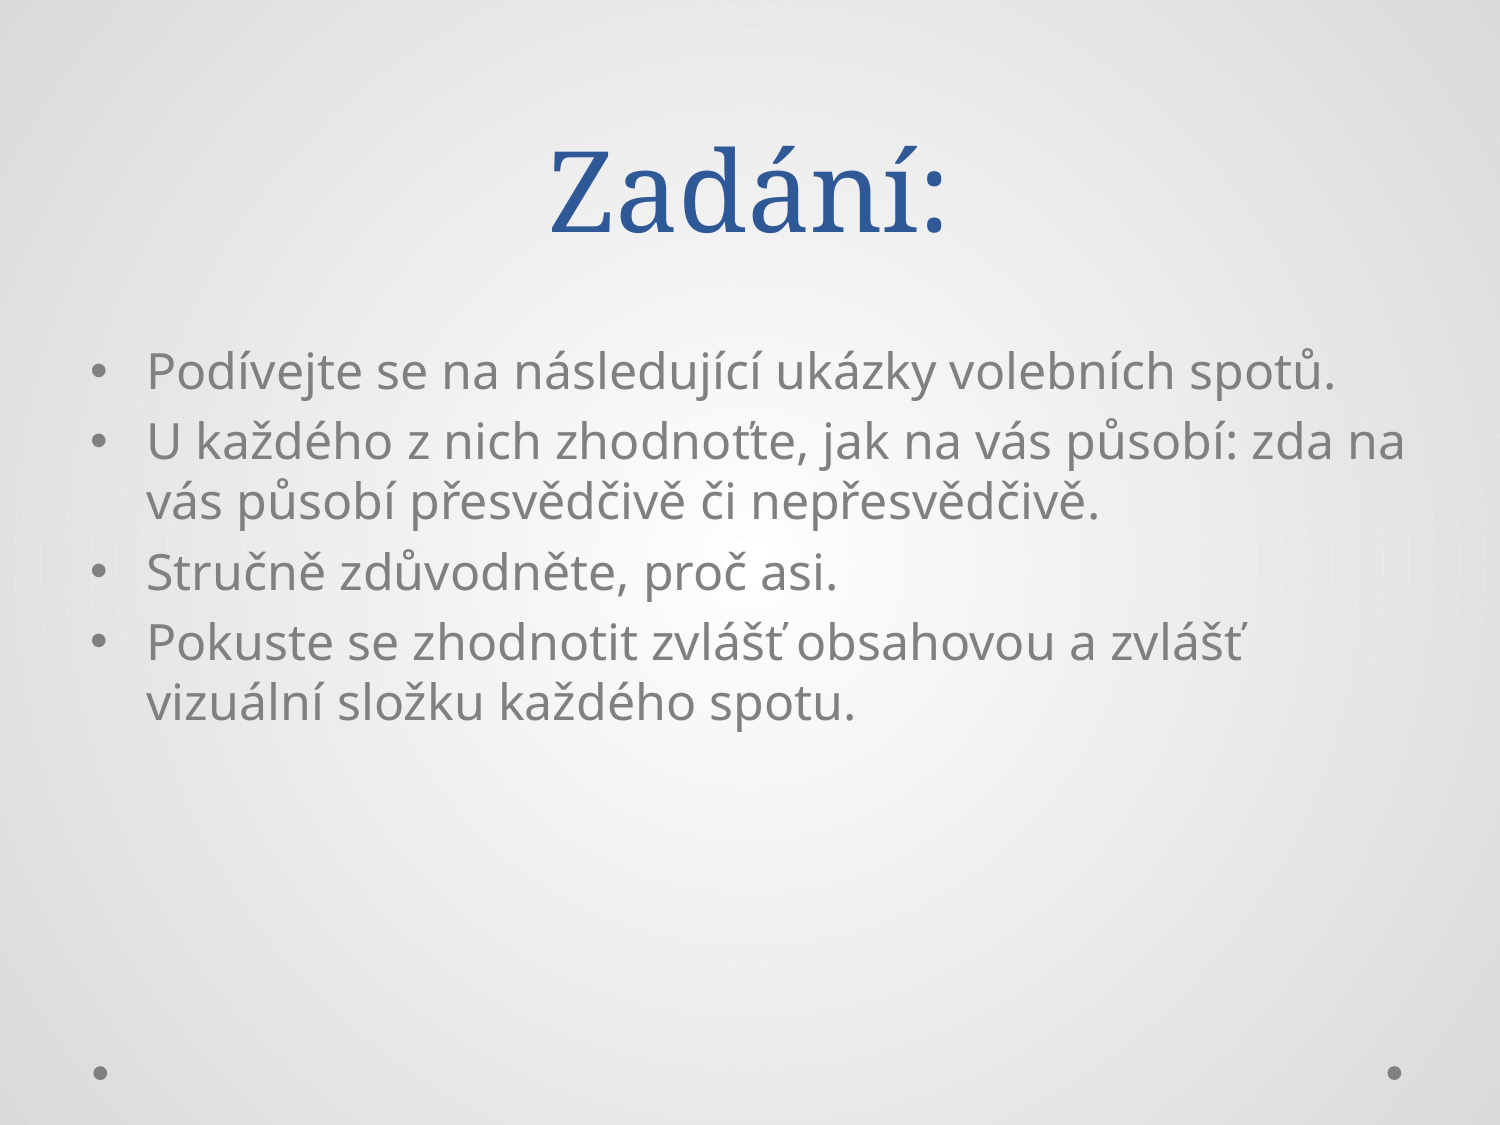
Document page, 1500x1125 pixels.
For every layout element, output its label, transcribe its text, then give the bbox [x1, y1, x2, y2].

title Zadání: [75, 0, 1425, 262]
list Podívejte se na následující ukázky volebních spotů. U každého z nich zhodnoťte, jak na vás působí: zda na vás působí přesvědčivě či nepřesvědčivě. Stručně zdůvodněte, proč asi. Pokuste se zhodnotit zvlášť obsahovou a zvlášť vizuální složku každého spotu. [75, 262, 1425, 1005]
